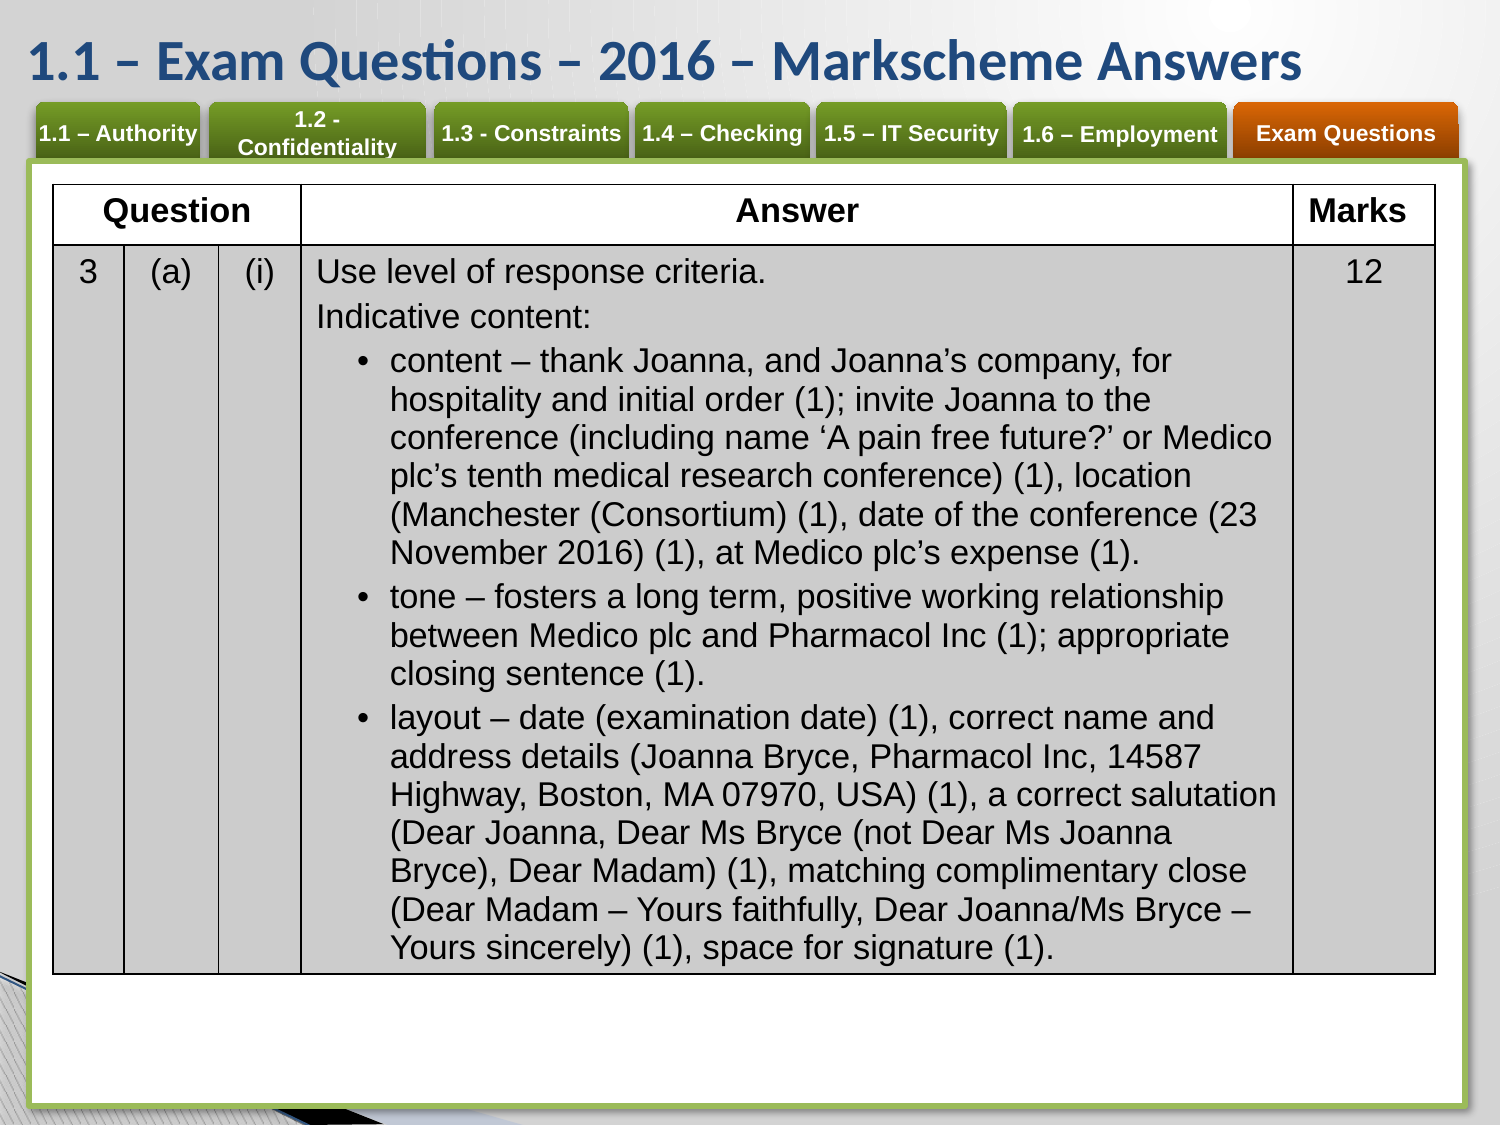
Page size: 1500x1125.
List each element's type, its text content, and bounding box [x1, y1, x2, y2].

table_cell 12 [1294, 246, 1434, 973]
picture [281, 1114, 303, 1125]
table_cell (a) [125, 246, 218, 973]
table_cell Use level of response criteria. Indicative content: content – thank Joanna, and Joanna’s company, for hospitality and initial order (1); invite Joanna to the conference (including name ‘A pain free future?’ or Medico plc’s tenth medical research conference) (1), location (Manchester (Consortium) (1), date of the conference (23 November 2016) (1), at Medico plc’s expense (1). tone – fosters a long term, positive working relationship between Medico plc and Pharmacol Inc (1); appropriate closing sentence (1). layout – date (examination date) (1), correct name and address details (Joanna Bryce, Pharmacol Inc, 14587 Highway, Boston, MA 07970, USA) (1), a correct salutation (Dear Joanna, Dear Ms Bryce (not Dear Ms Joanna Bryce), Dear Madam) (1), matching complimentary close (Dear Madam – Yours faithfully, Dear Joanna/Ms Bryce – Yours sincerely) (1), space for signature (1). [302, 246, 1292, 973]
table_cell 3 [54, 246, 123, 973]
table_cell (i) [219, 246, 300, 973]
title 1.1 – Exam Questions – 2016 – Markscheme Answers [11, 11, 1465, 102]
table_header Marks [1294, 185, 1434, 244]
table_header Answer [302, 185, 1292, 244]
table_header Question [54, 185, 300, 244]
